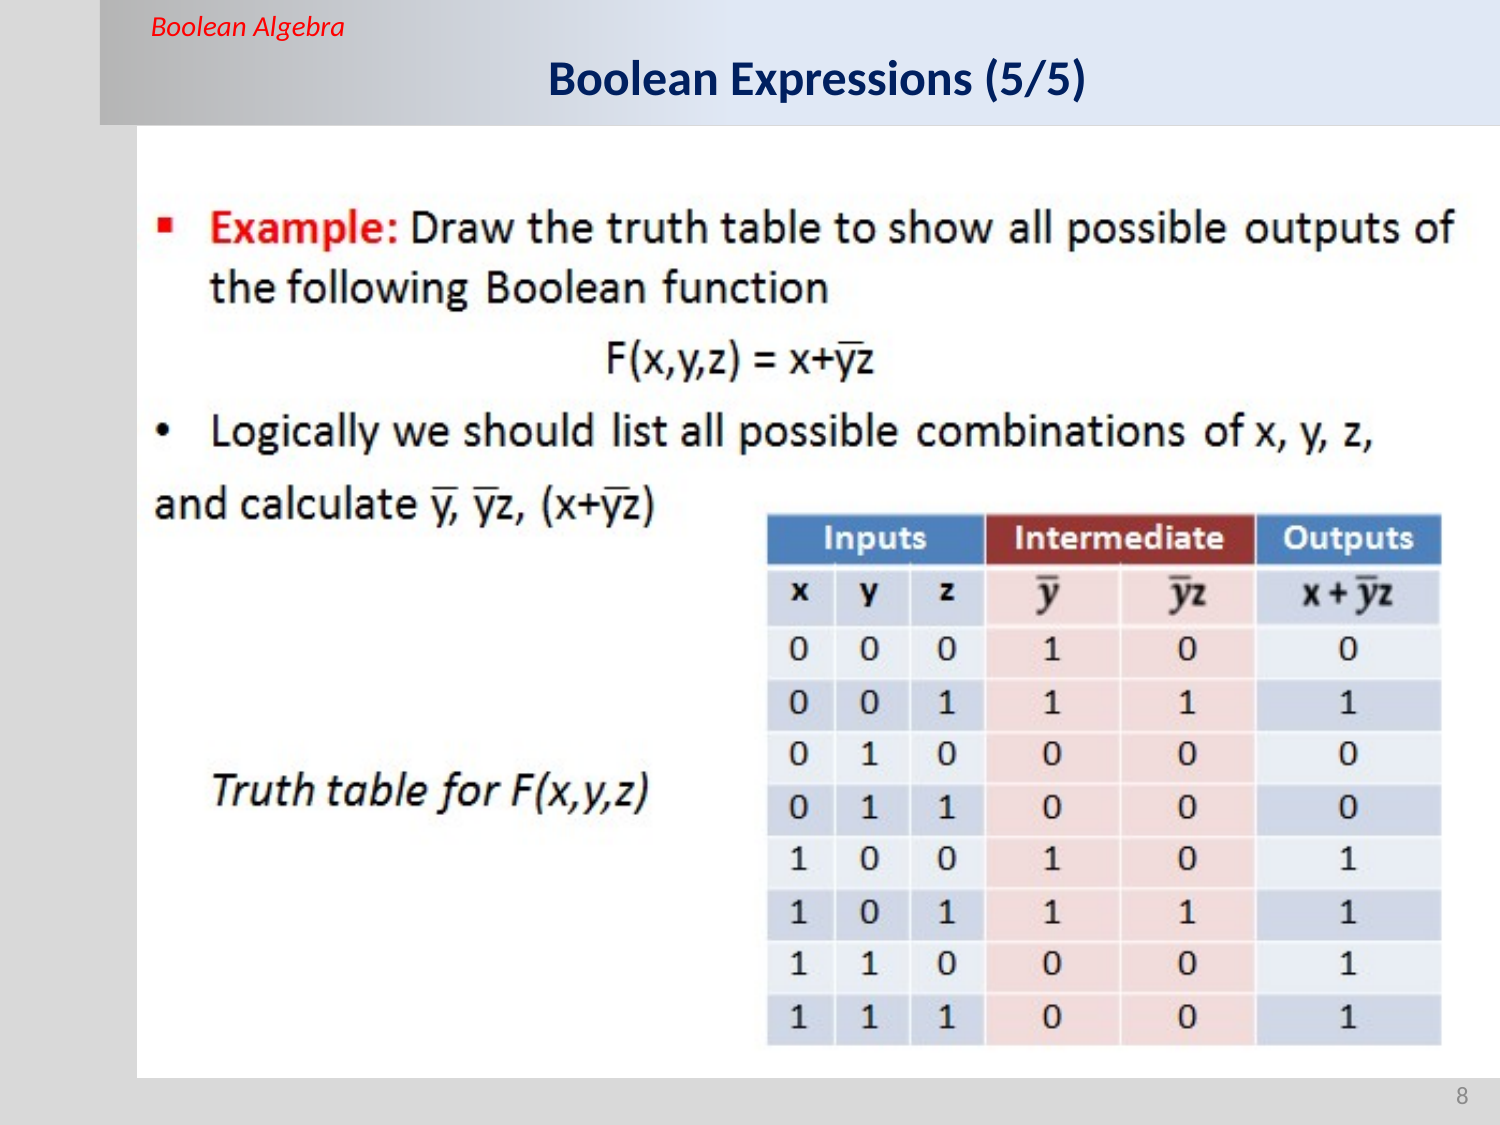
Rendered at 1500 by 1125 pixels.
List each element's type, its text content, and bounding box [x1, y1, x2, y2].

title Boolean Expressions (5/5) [135, 37, 1500, 113]
picture [136, 126, 1500, 1079]
list Boolean Algebra [135, 0, 625, 50]
